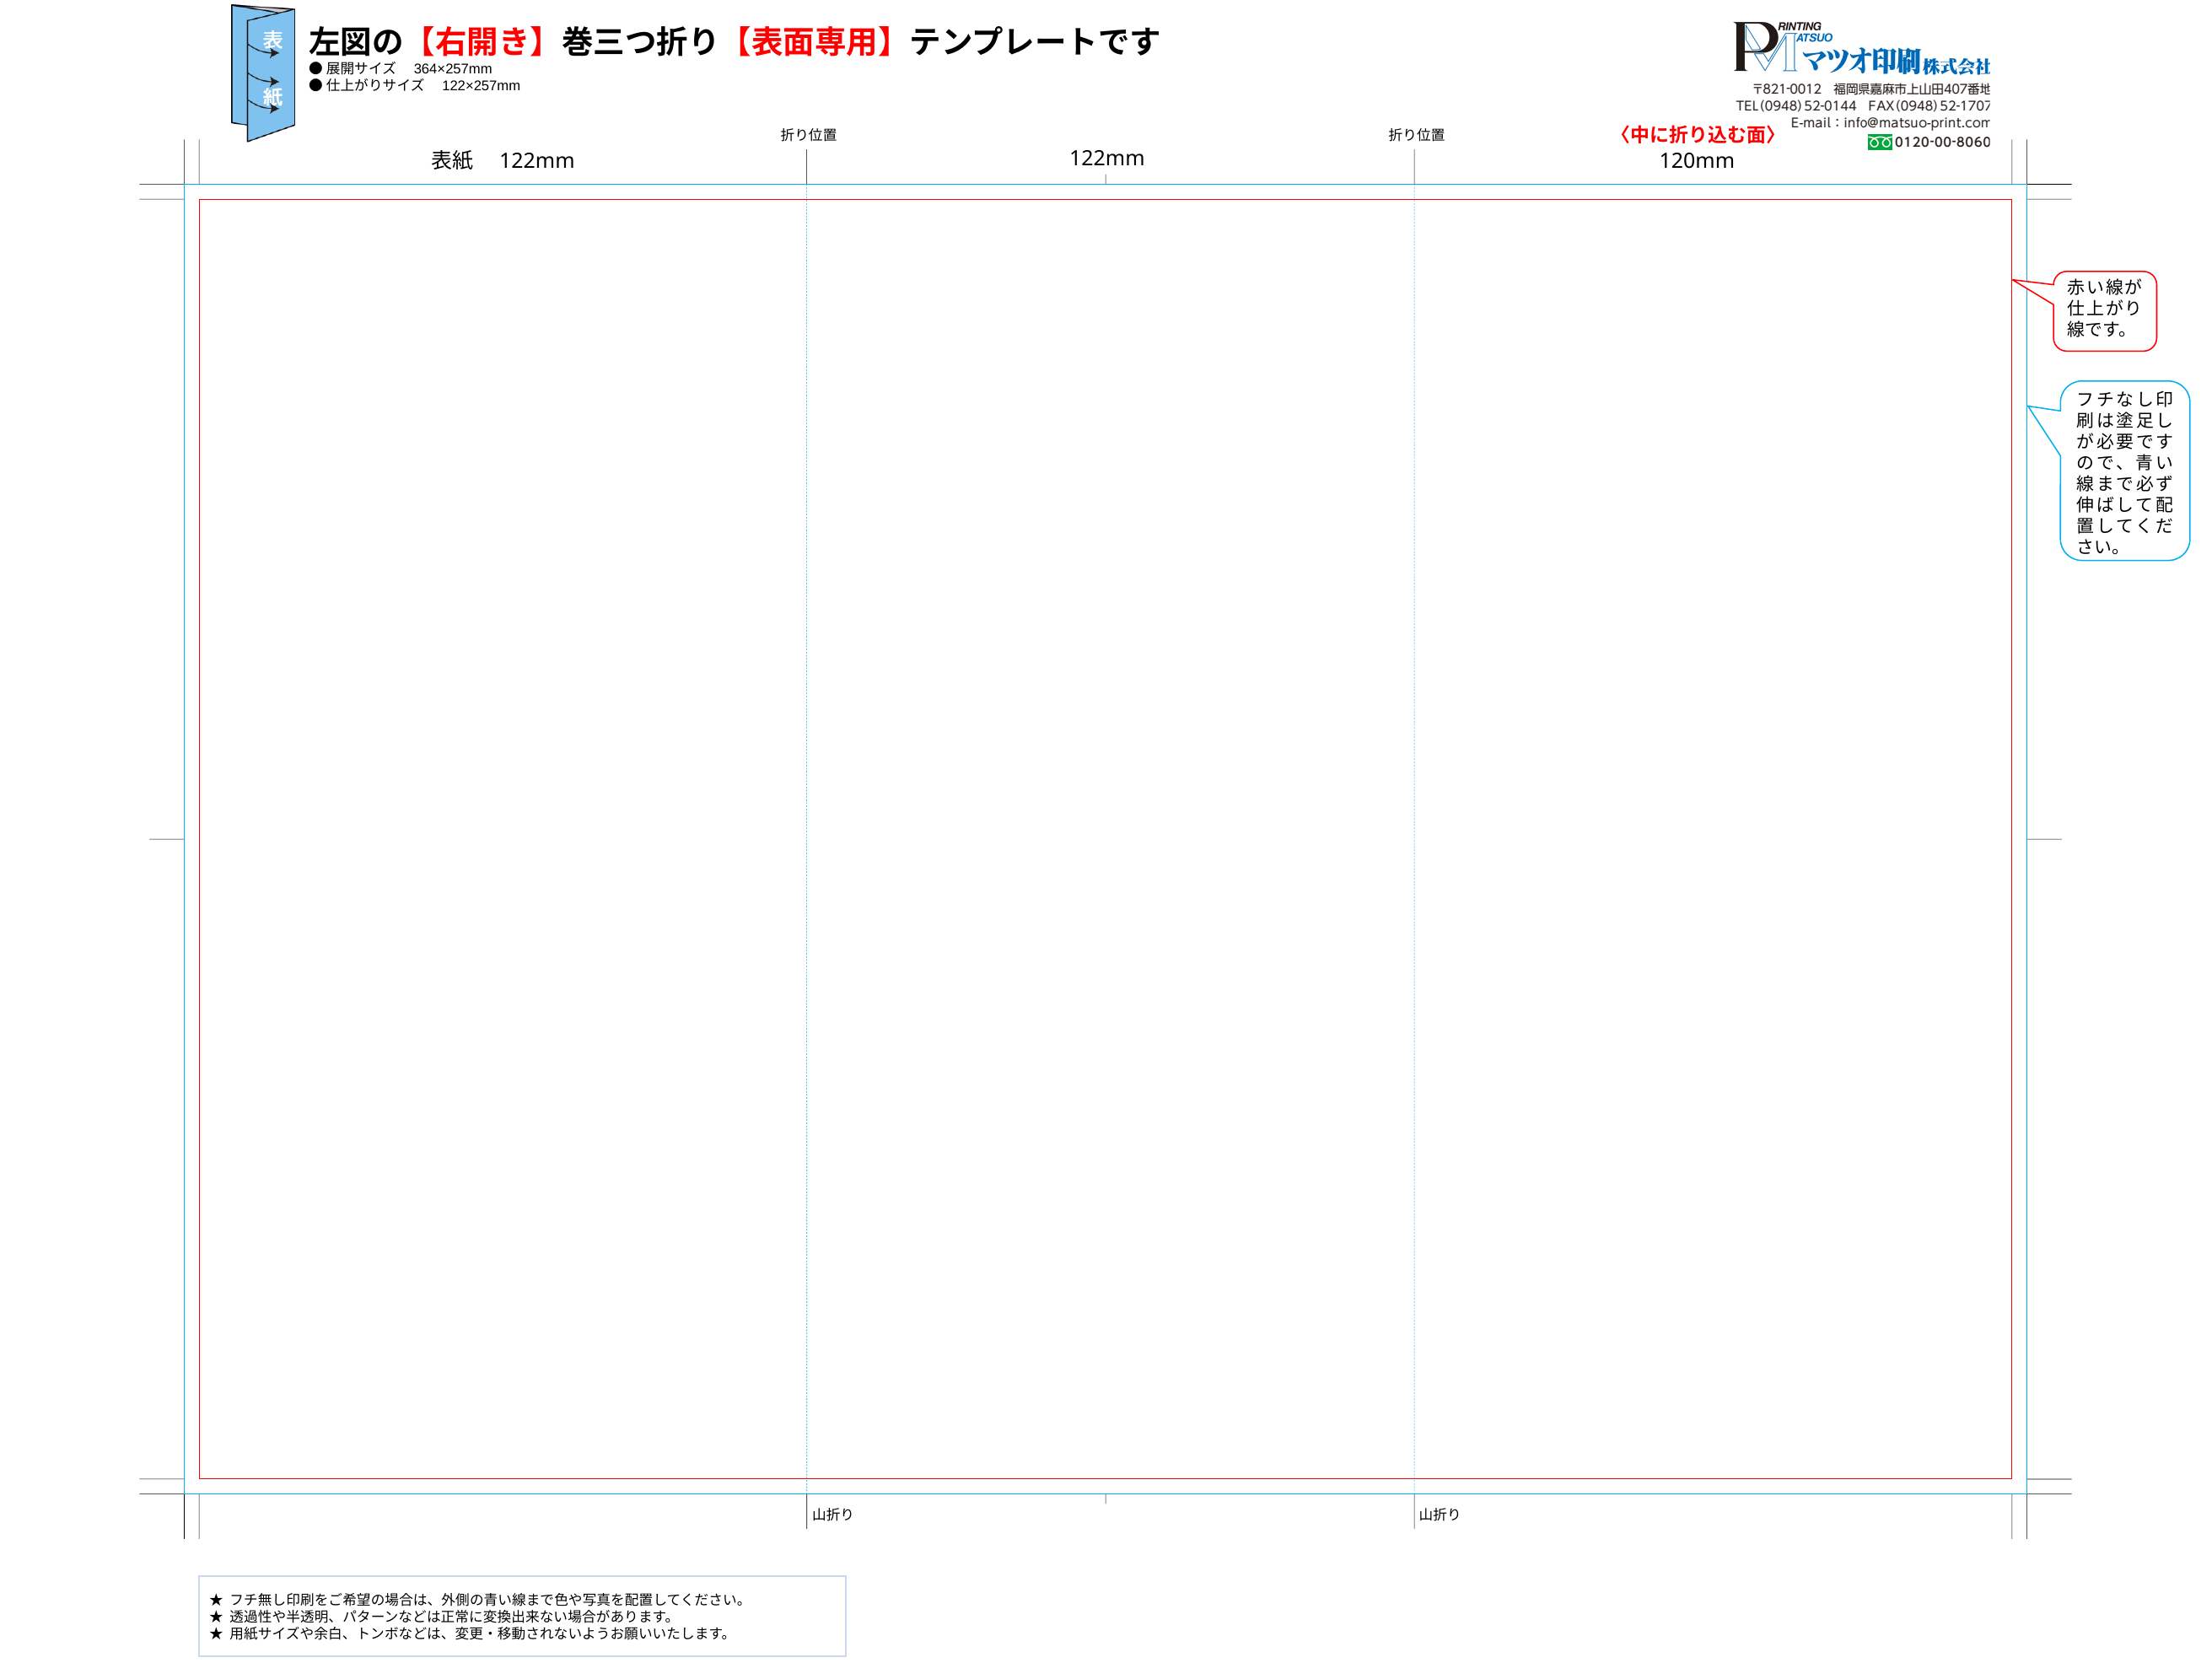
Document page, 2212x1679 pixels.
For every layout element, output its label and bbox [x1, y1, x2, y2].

picture [231, 4, 295, 143]
